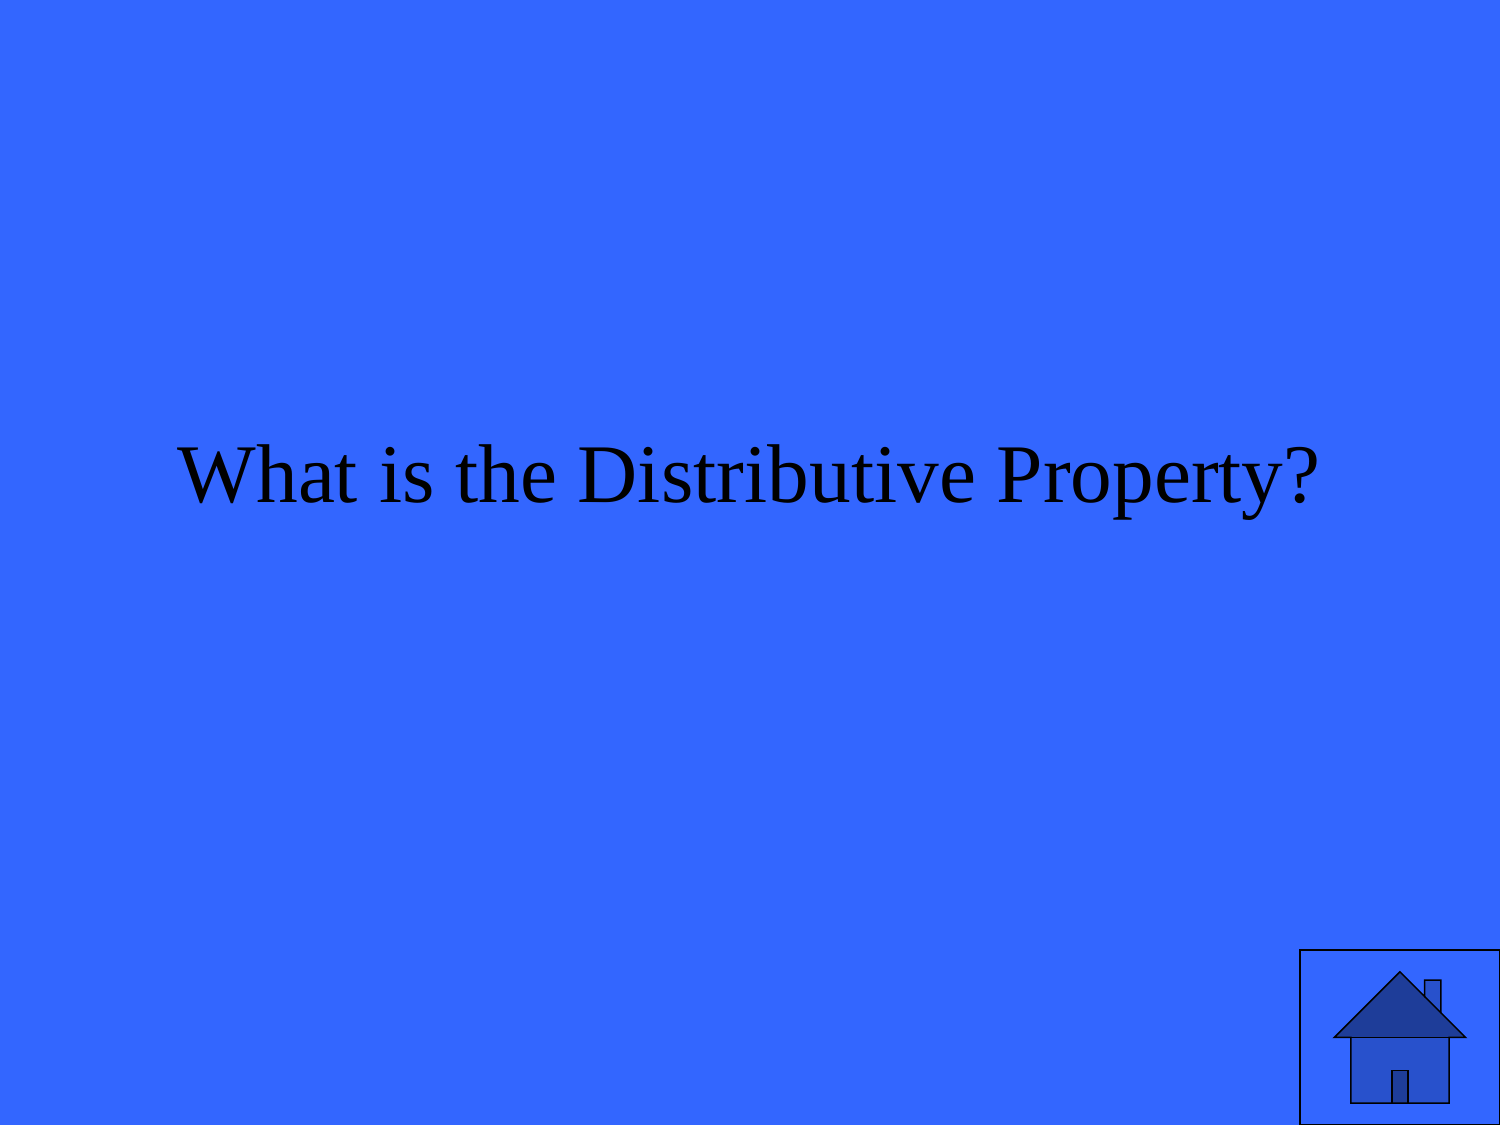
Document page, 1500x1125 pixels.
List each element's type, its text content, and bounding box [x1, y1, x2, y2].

title What is the Distributive Property? [112, 374, 1388, 563]
text_box [1299, 950, 1500, 1125]
